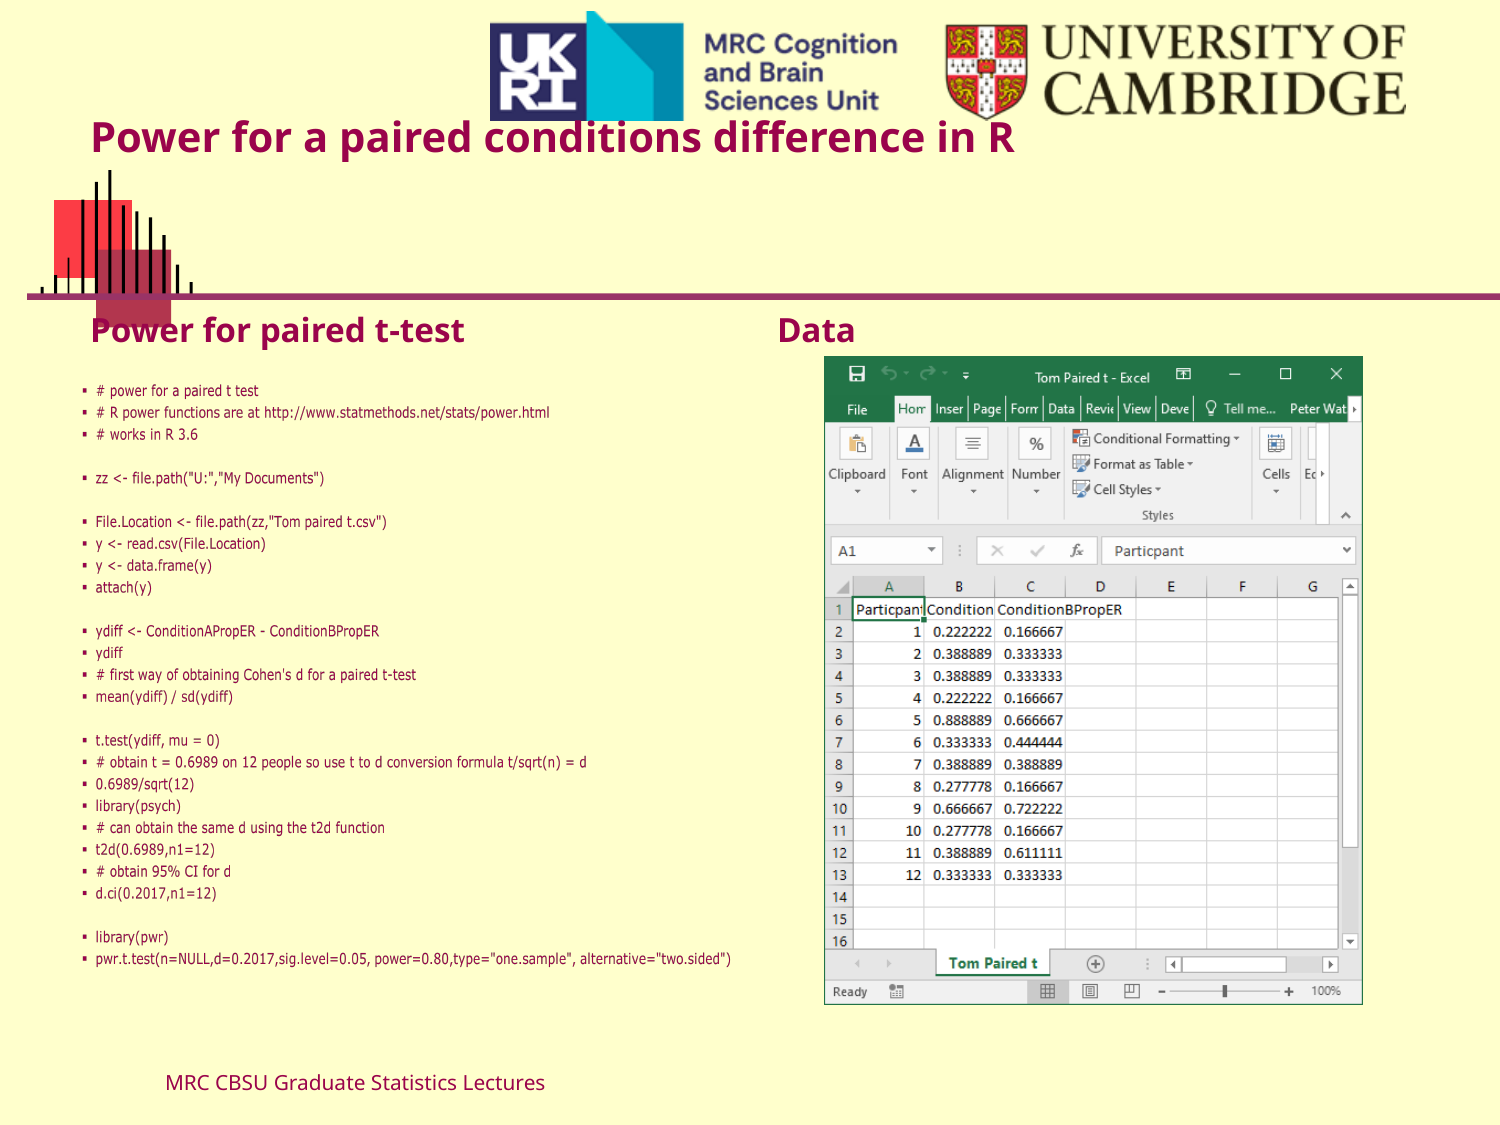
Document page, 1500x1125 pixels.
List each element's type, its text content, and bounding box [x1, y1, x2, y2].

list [823, 356, 1364, 1006]
picture [490, 11, 1406, 45]
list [74, 375, 738, 977]
title Power for a paired conditions difference in R [75, 45, 1425, 233]
list Data [761, 251, 1425, 357]
list Power for paired t-test [75, 251, 738, 357]
footer MRC CBSU Graduate Statistics Lectures [149, 1062, 988, 1101]
